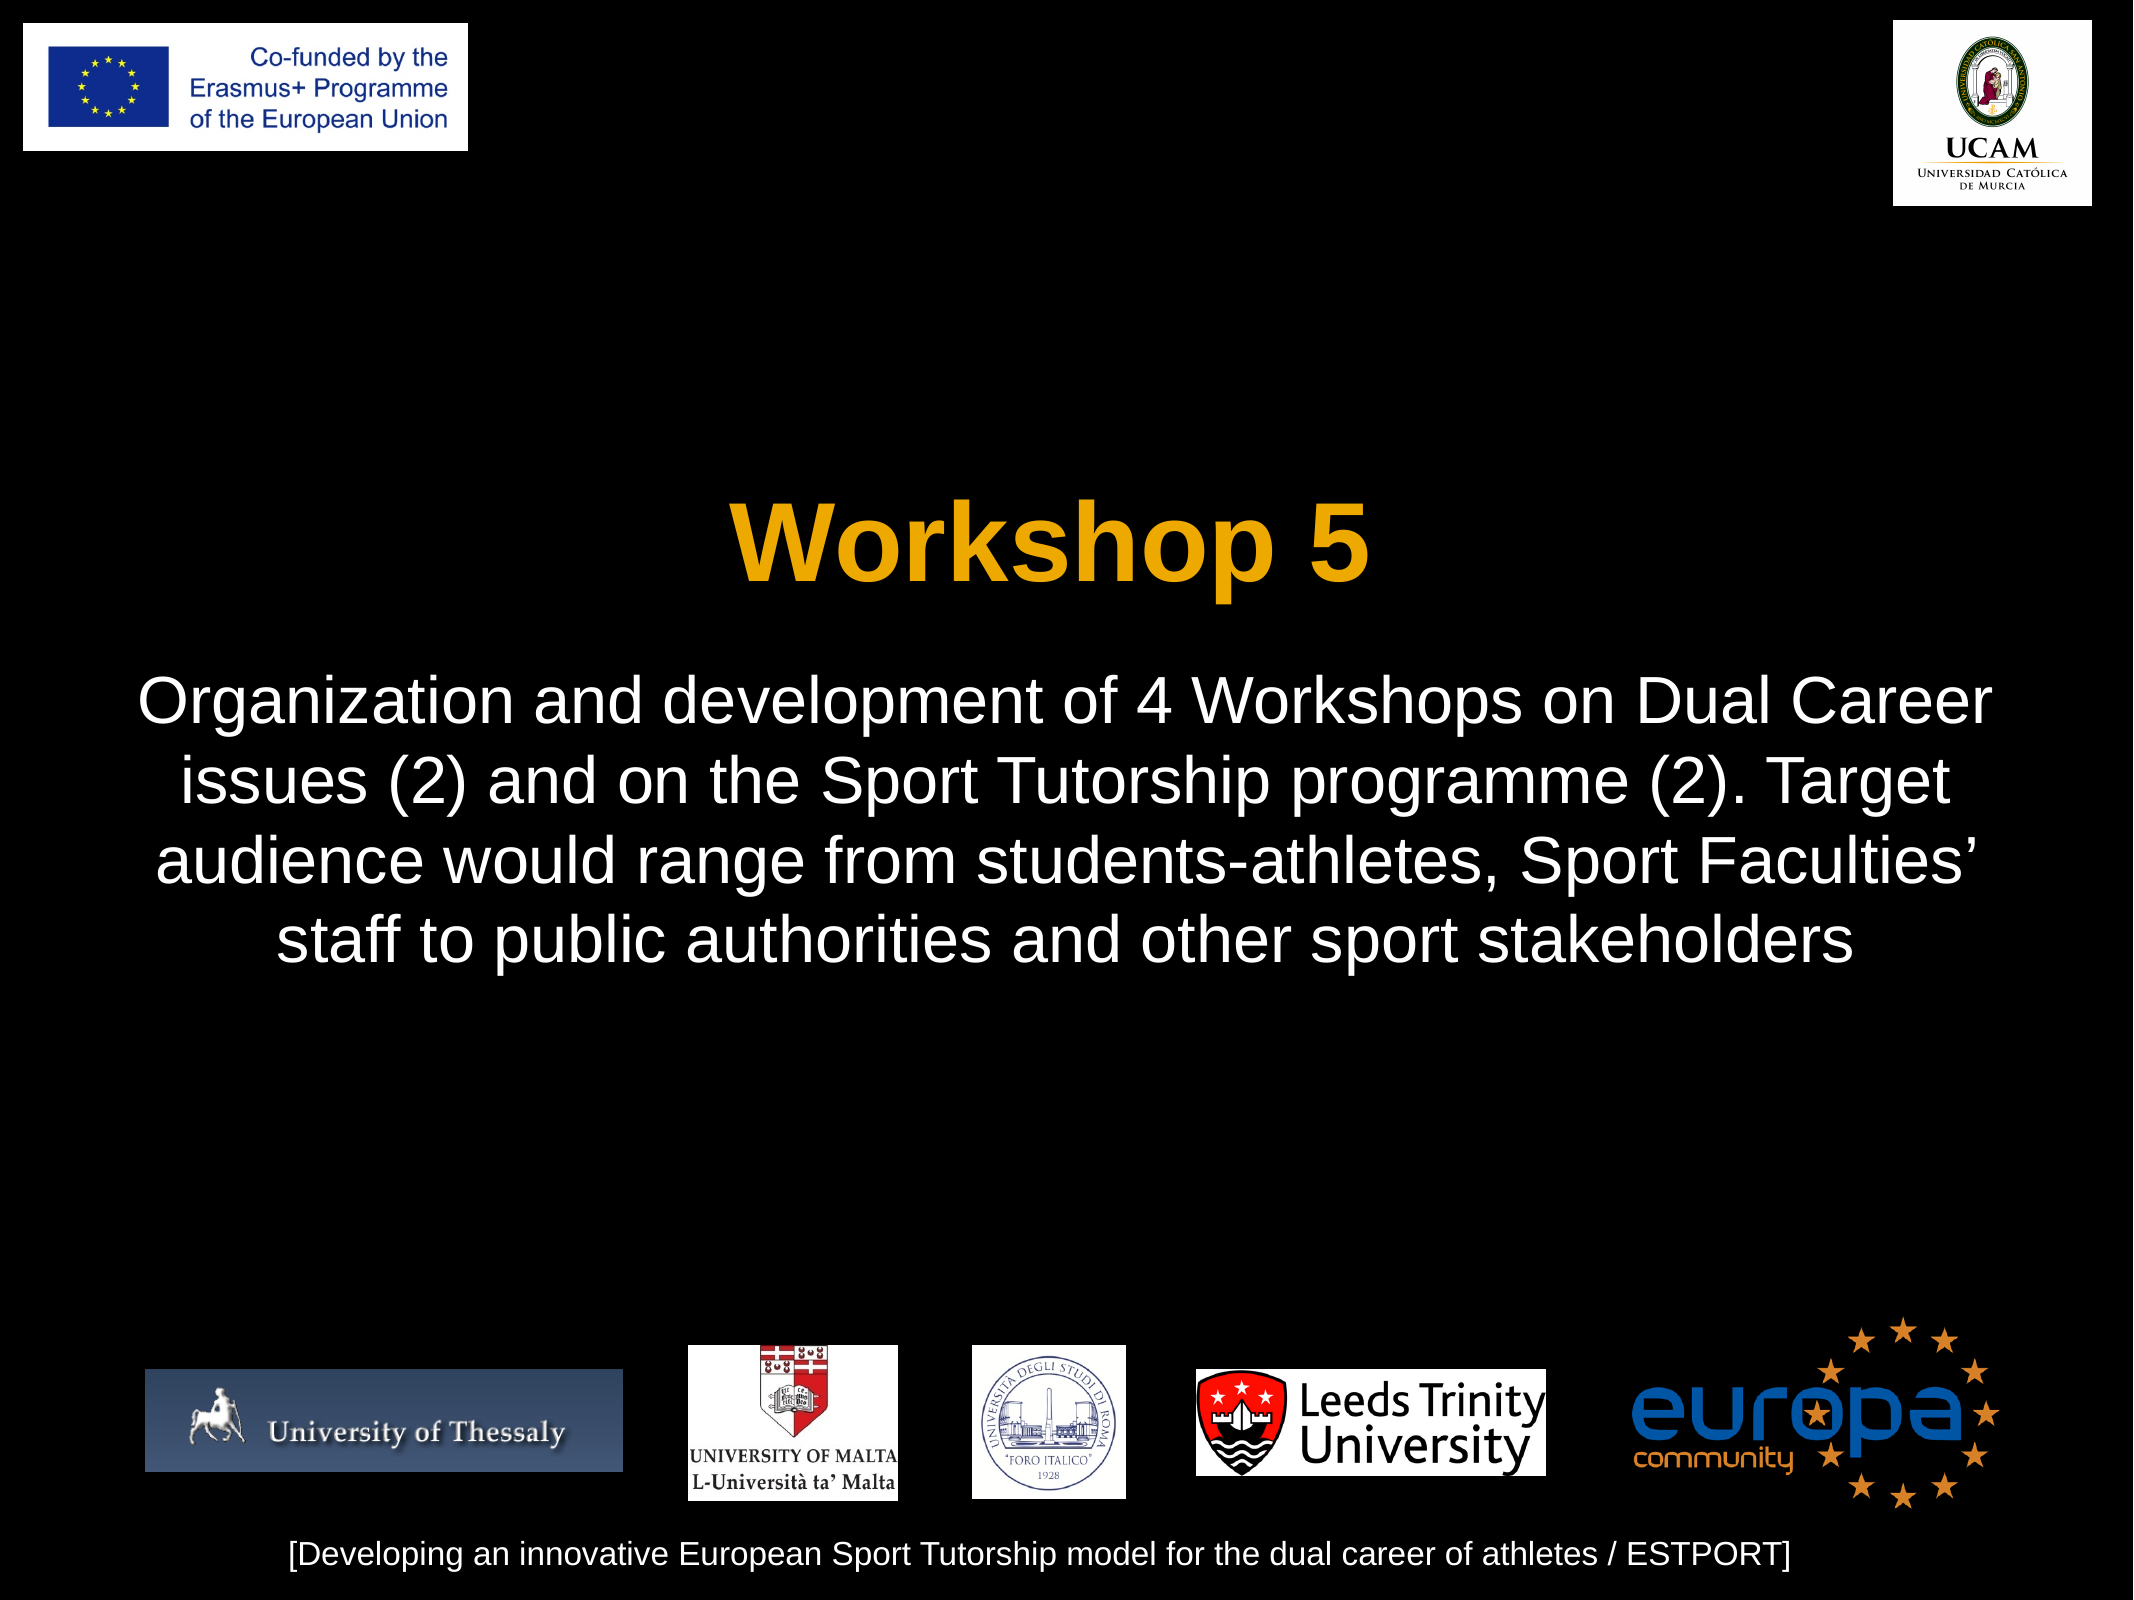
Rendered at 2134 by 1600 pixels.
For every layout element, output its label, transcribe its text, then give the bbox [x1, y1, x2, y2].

text_box [Developing an innovative European Sport Tutorship model for the dual career of athletes / ESTPORT] [62, 1525, 2020, 1580]
picture [971, 1345, 1126, 1500]
picture [145, 1368, 623, 1473]
picture [688, 1345, 899, 1501]
picture [1893, 20, 2092, 207]
picture [23, 23, 468, 151]
text_box Workshop 5 [74, 461, 2059, 611]
text_box Organization and development of 4 Workshops on Dual Career issues (2) and on the Sport Tutorship programme (2). Target audience would range from students-athletes, Sport Faculties’ staff to public authorities and other sport stakeholders [74, 649, 2059, 983]
picture [1196, 1368, 1547, 1476]
picture [1631, 1316, 2001, 1509]
